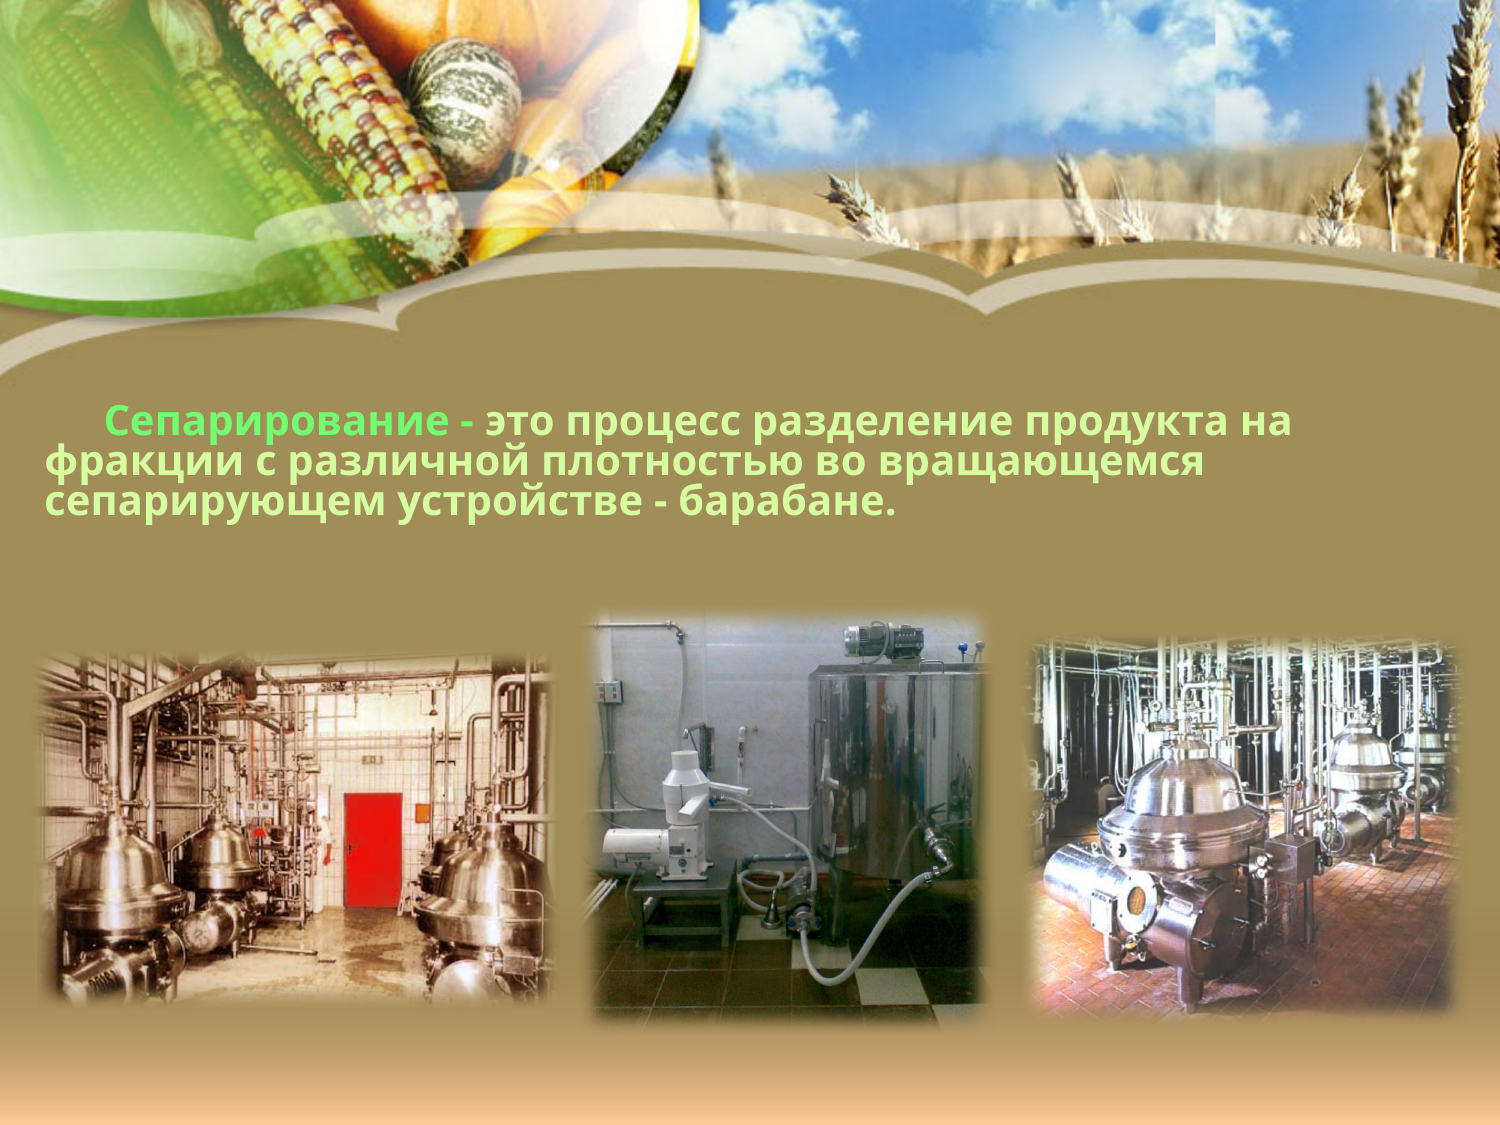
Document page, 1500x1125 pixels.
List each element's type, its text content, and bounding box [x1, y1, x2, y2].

picture [0, 0, 1500, 1029]
list Сепарирование - это процесс разделение продукта на фракции с различной плотностью во вращающемся сепарирующем устройстве - барабане. [29, 338, 1447, 1094]
picture [577, 601, 997, 1037]
